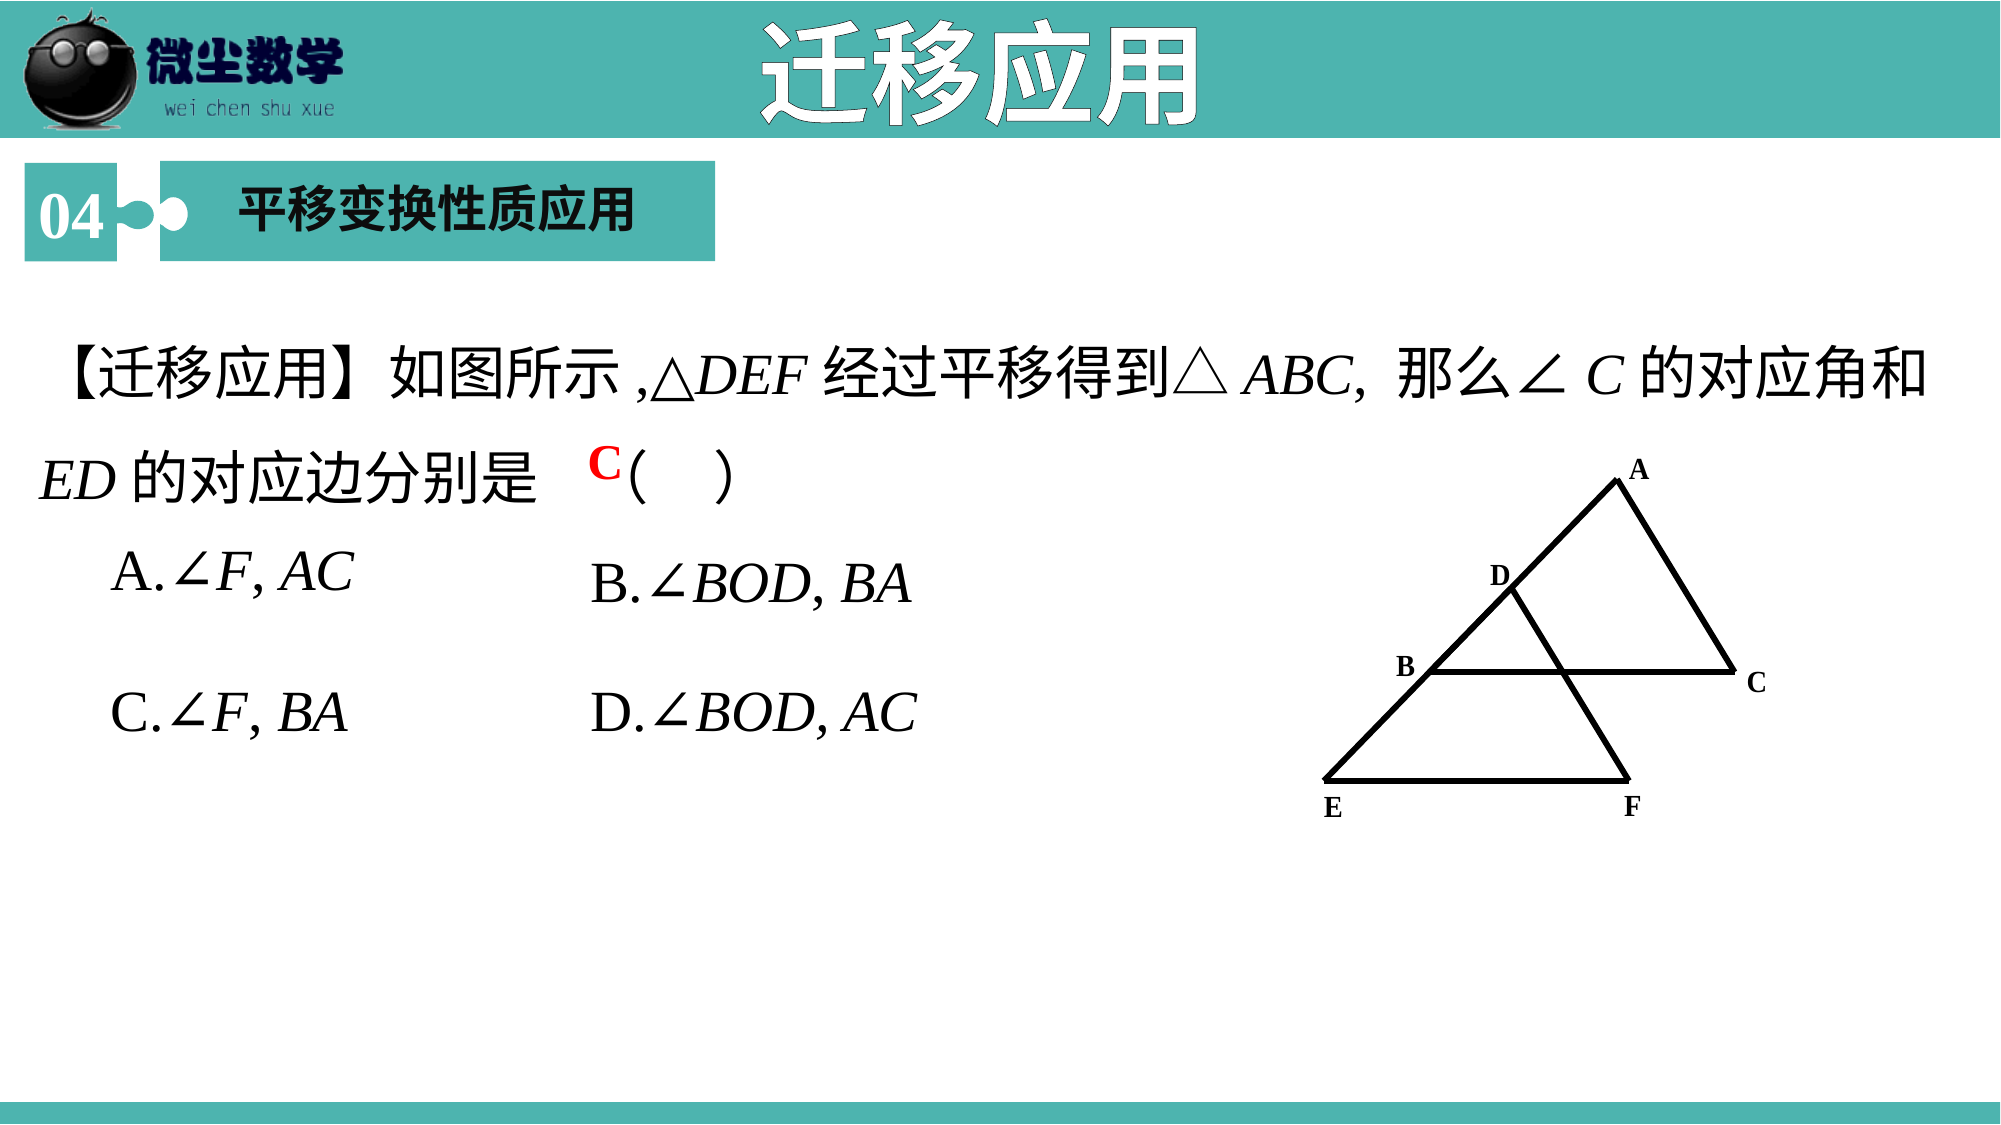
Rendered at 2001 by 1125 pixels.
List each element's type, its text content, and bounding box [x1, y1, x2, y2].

text_box 平移变换性质应用 [160, 160, 716, 262]
text_box C [572, 421, 639, 497]
text_box 【迁移应用】如图所示,△DEF经过平移得到△ABC, 那么∠C的对应角和ED的对应边分别是 （ ） [24, 293, 1969, 519]
text_box D.∠BOD, AC [575, 665, 933, 751]
text_box B.∠BOD, BA [575, 536, 927, 622]
text_box A.∠F, AC [96, 524, 370, 610]
text_box 迁移应用 [742, 0, 1223, 146]
text_box 04 [24, 162, 154, 262]
picture [0, 1, 2001, 1124]
text_box C.∠F, BA [95, 665, 364, 751]
